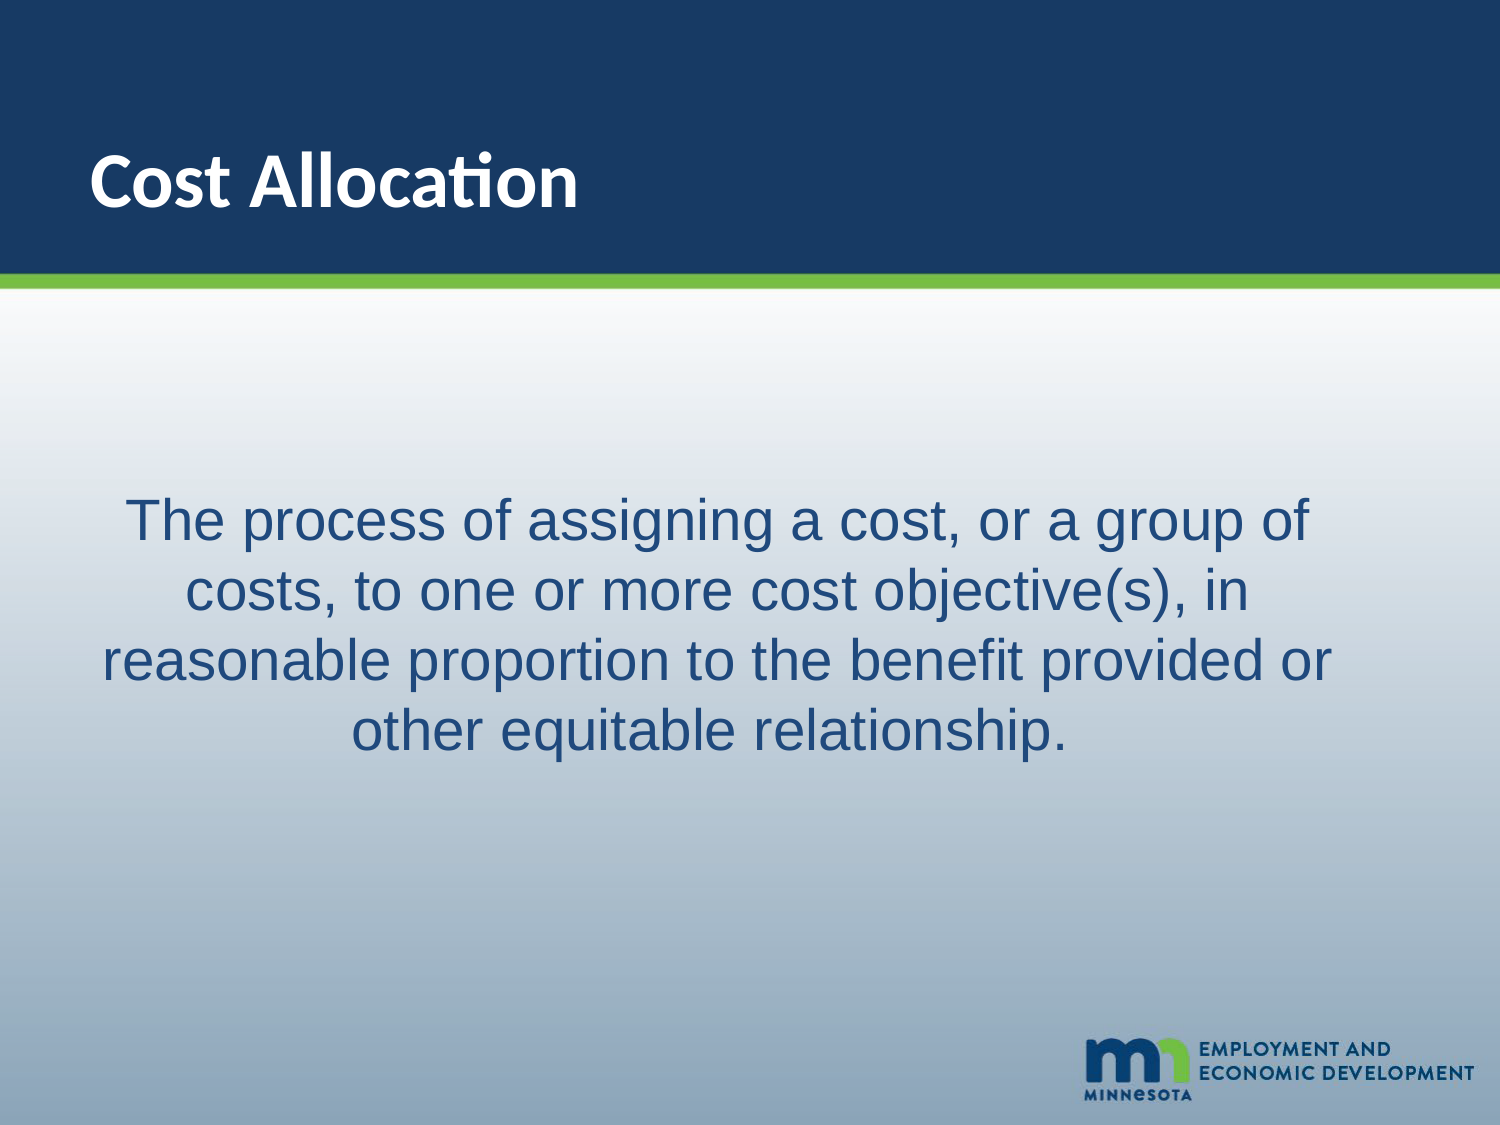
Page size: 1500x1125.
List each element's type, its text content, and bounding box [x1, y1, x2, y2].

text_box The process of assigning a cost, or a group of costs, to one or more cost objective(s), in reasonable proportion to the benefit provided or other equitable relationship. [49, 474, 1388, 910]
picture [0, 0, 1500, 1125]
title Cost Allocation [87, 126, 750, 317]
